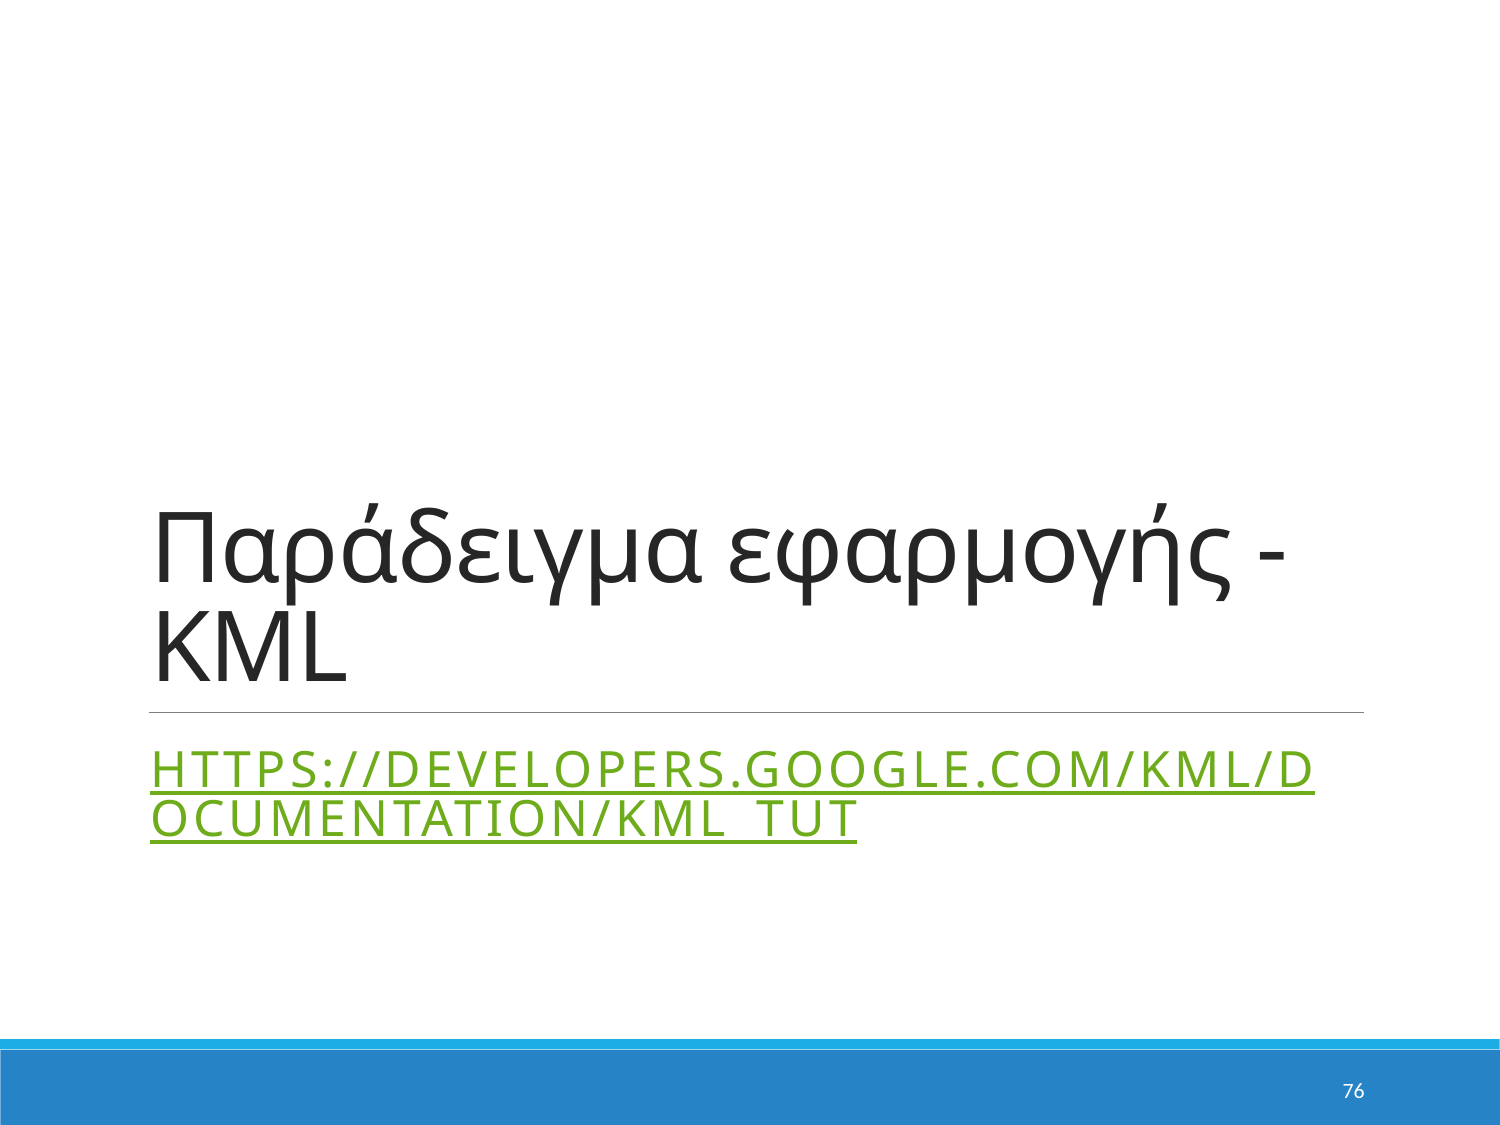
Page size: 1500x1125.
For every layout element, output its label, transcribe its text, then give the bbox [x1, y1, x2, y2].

slide_number 76 [1218, 1059, 1380, 1120]
title Παράδειγμα εφαρμογής - KML [135, 124, 1373, 710]
list https://developers.google.com/kml/documentation/kml_tut [135, 730, 1373, 918]
